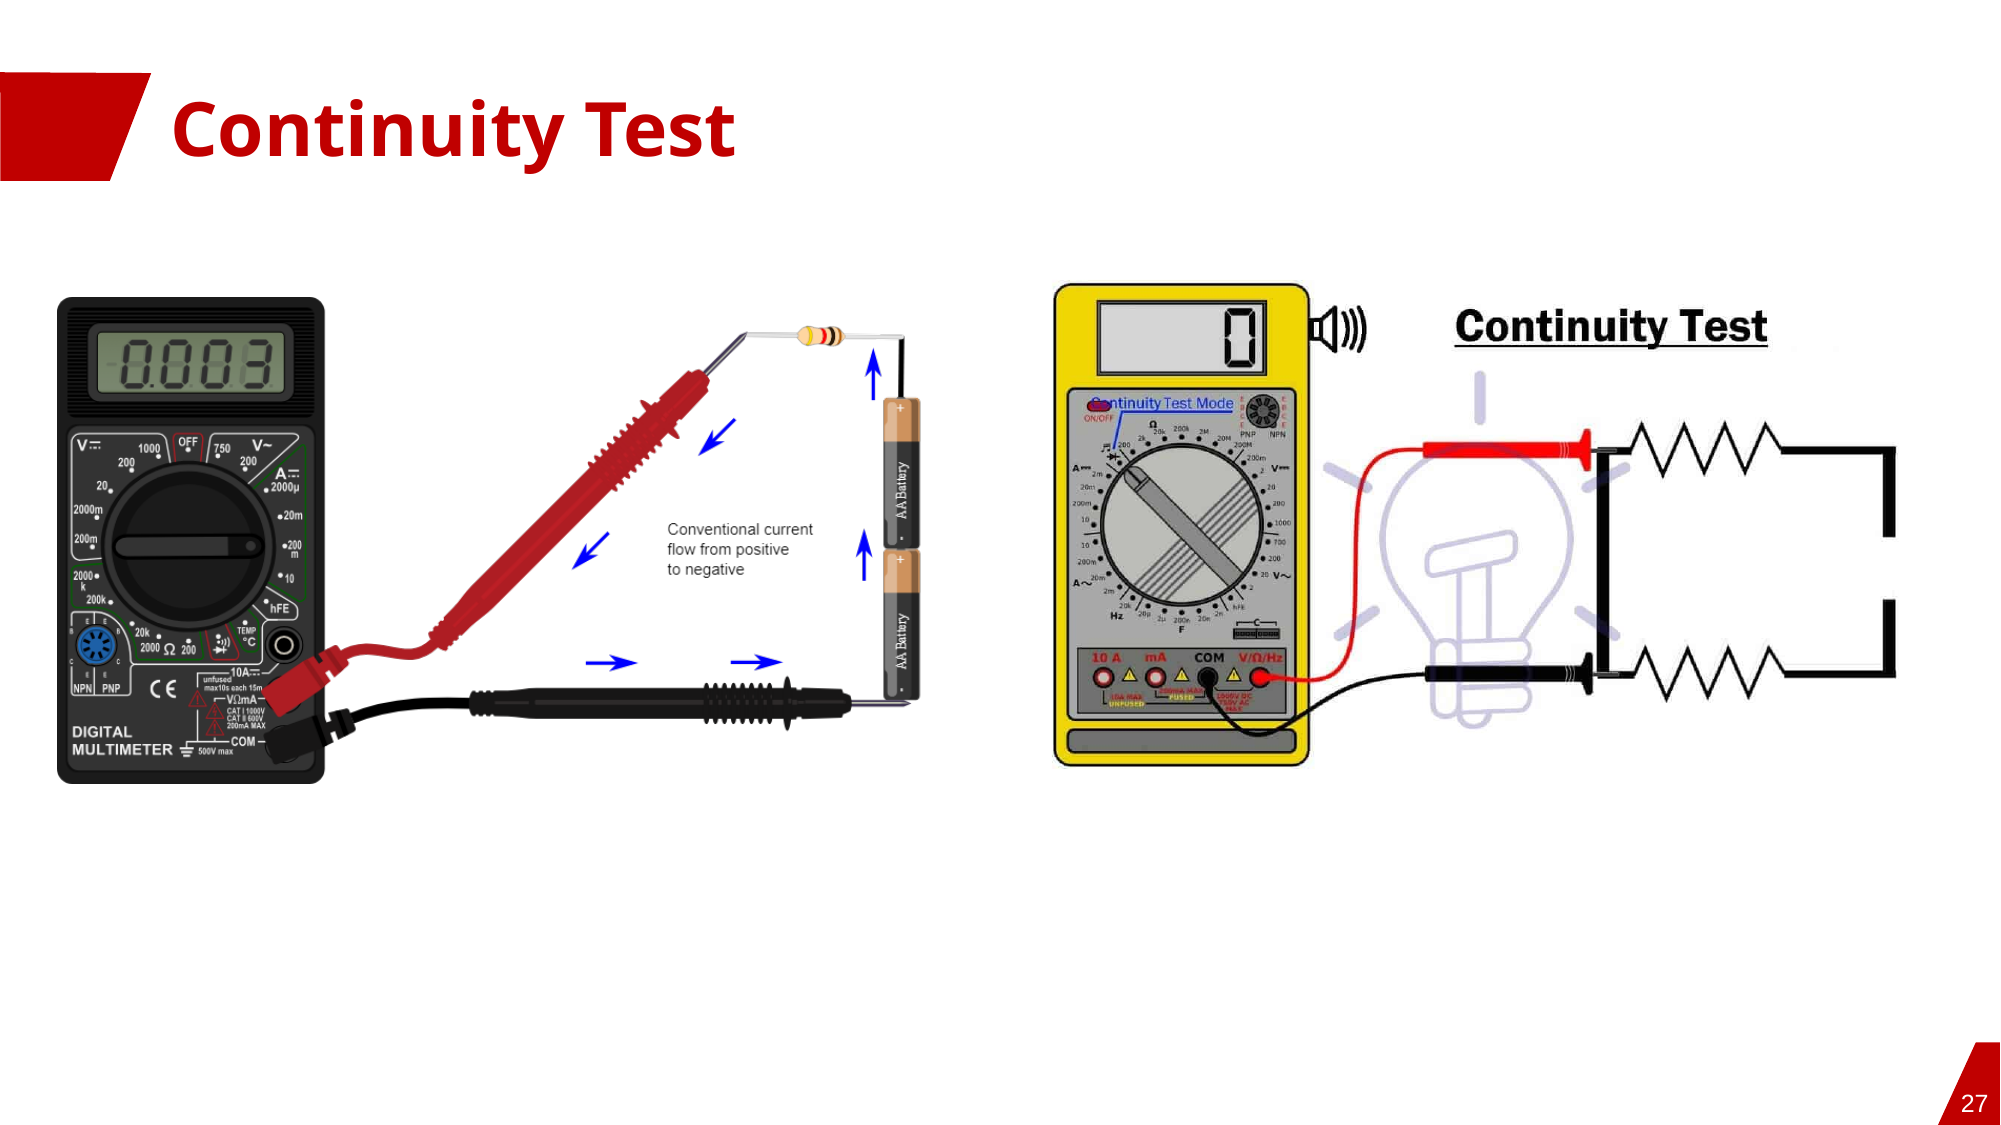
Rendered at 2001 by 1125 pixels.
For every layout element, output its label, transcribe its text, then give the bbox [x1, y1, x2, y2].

slide_number 27 [1662, 1080, 2000, 1125]
picture [1016, 255, 1916, 785]
title Continuity Test [158, 67, 1885, 198]
picture [56, 296, 954, 785]
